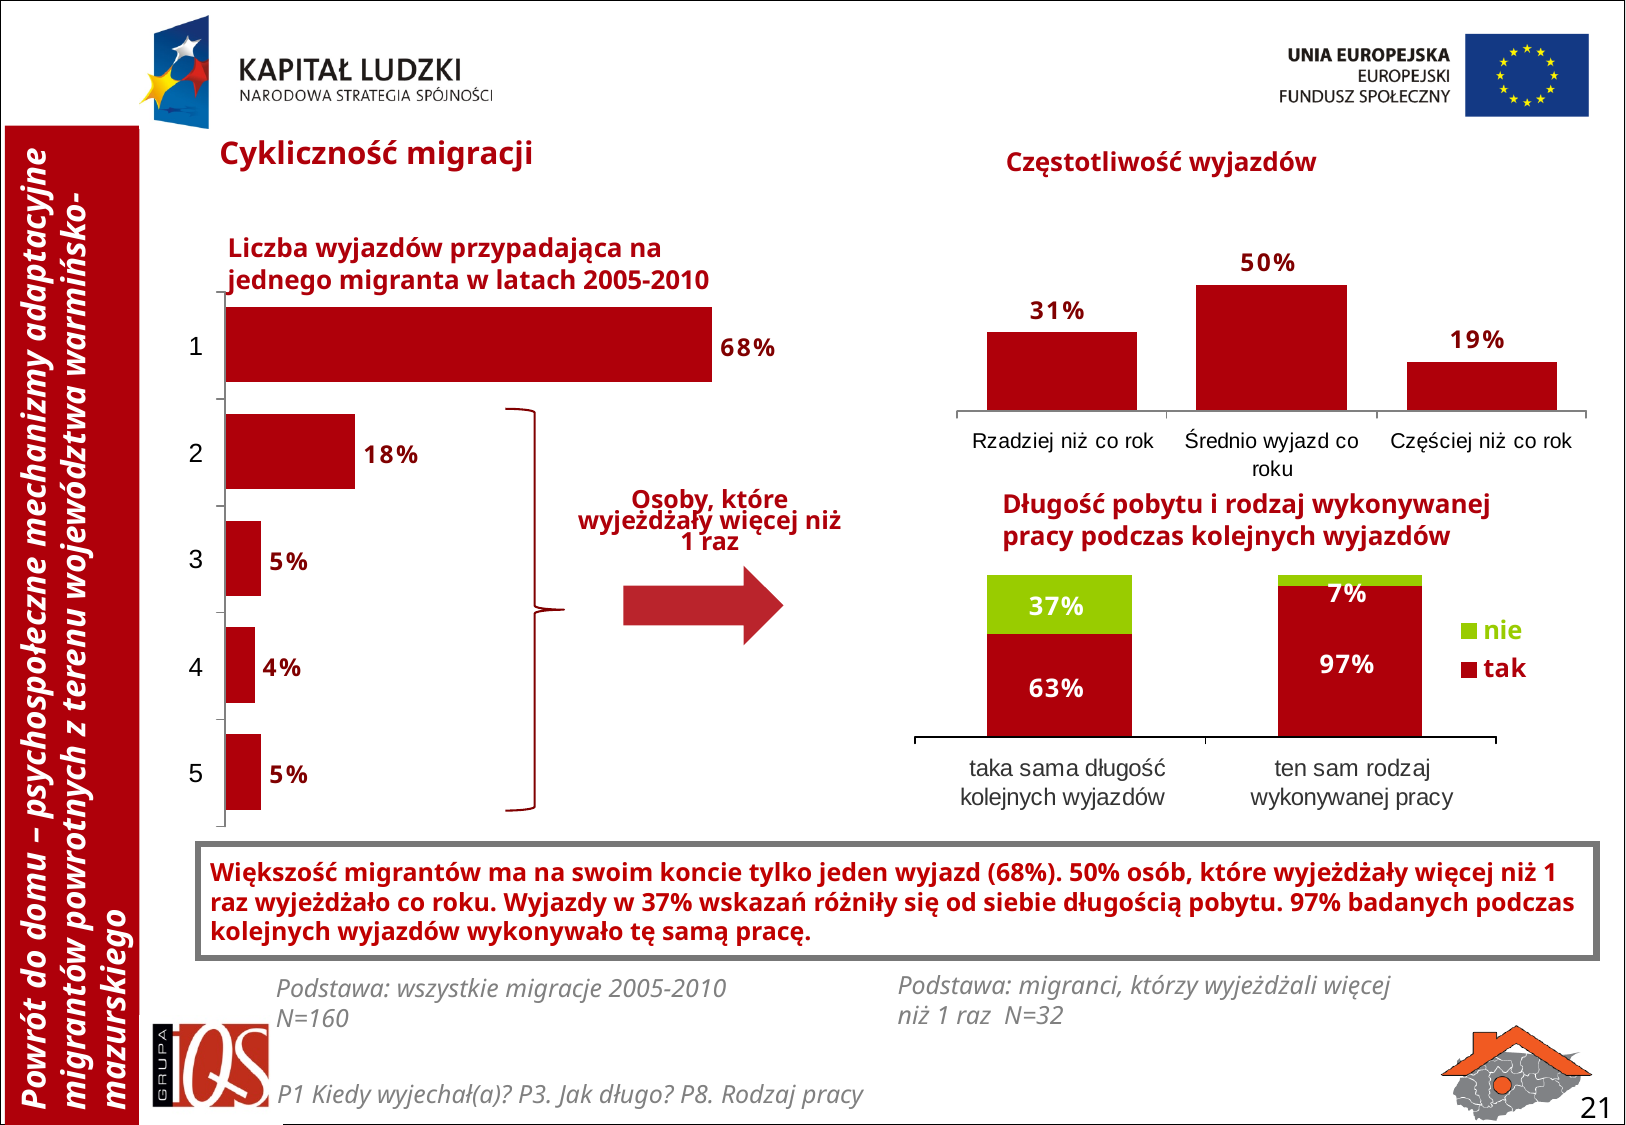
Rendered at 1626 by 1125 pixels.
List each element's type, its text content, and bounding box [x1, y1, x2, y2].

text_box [906, 520, 1608, 861]
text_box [942, 167, 1595, 504]
text_box Cykliczność migracji [219, 126, 972, 179]
text_box Częstotliwość wyjazdów [999, 145, 1351, 166]
text_box Podstawa: wszystkie migracje 2005-2010 N=160 [270, 972, 777, 1033]
picture [1438, 1023, 1594, 1082]
text_box P1 Kiedy wyjechał(a)? P3. Jak długo? P8. Rodzaj pracy [271, 1078, 1321, 1109]
text_box Podstawa: migranci, którzy wyjeżdżali więcej niż 1 raz N=32 [891, 969, 1399, 1030]
slide_number 21 [1249, 1082, 1625, 1125]
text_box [139, 266, 917, 847]
picture [139, 1015, 283, 1125]
text_box Większość migrantów ma na swoim koncie tylko jeden wyjazd (68%). 50% osób, które wyjeżdżały więcej niż 1 raz wyjeżdżało co roku. Wyjazdy w 37% wskazań różniły się od siebie długością pobytu. 97% badanych podczas kolejnych wyjazdów wykonywało tę samą pracę. [198, 855, 1597, 958]
text_box Długość pobytu i rodzaj wykonywanej pracy podczas kolejnych wyjazdów [996, 512, 1557, 519]
text_box Liczba wyjazdów przypadająca na jednego migranta w latach 2005-2010 [221, 231, 743, 265]
picture [1250, 7, 1617, 143]
picture [139, 15, 492, 129]
